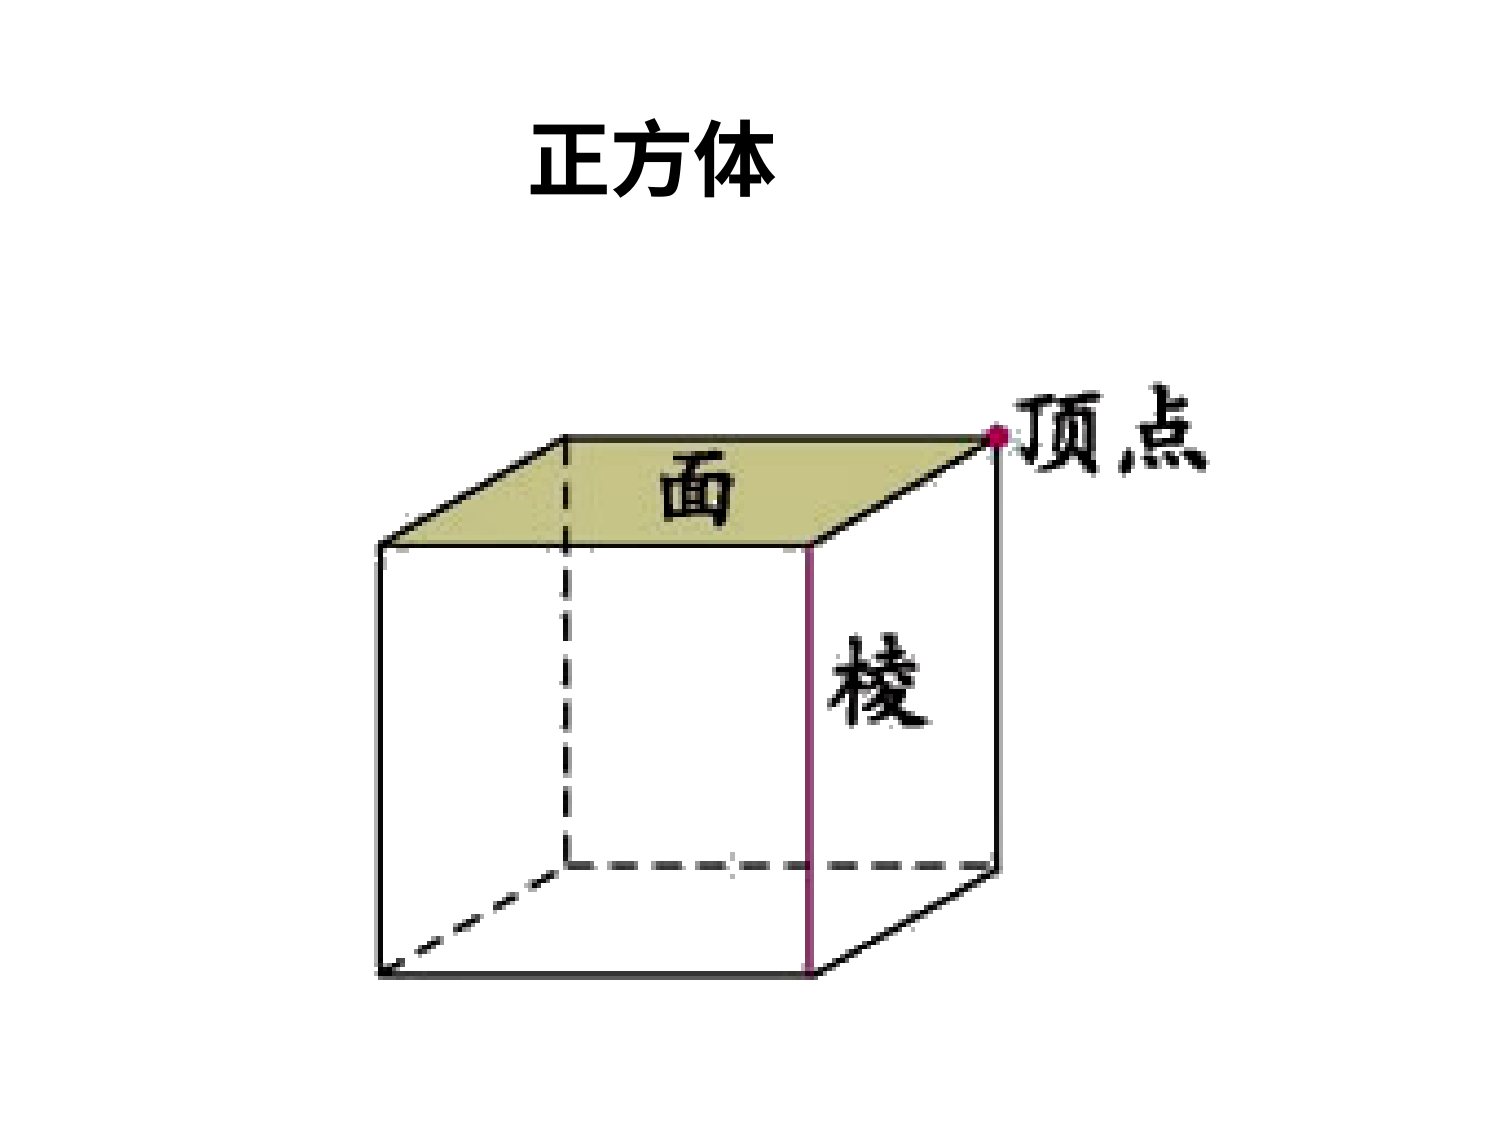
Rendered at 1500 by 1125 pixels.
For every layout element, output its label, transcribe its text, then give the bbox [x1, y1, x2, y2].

picture [312, 274, 1276, 1012]
text_box 正方体 [512, 99, 850, 215]
